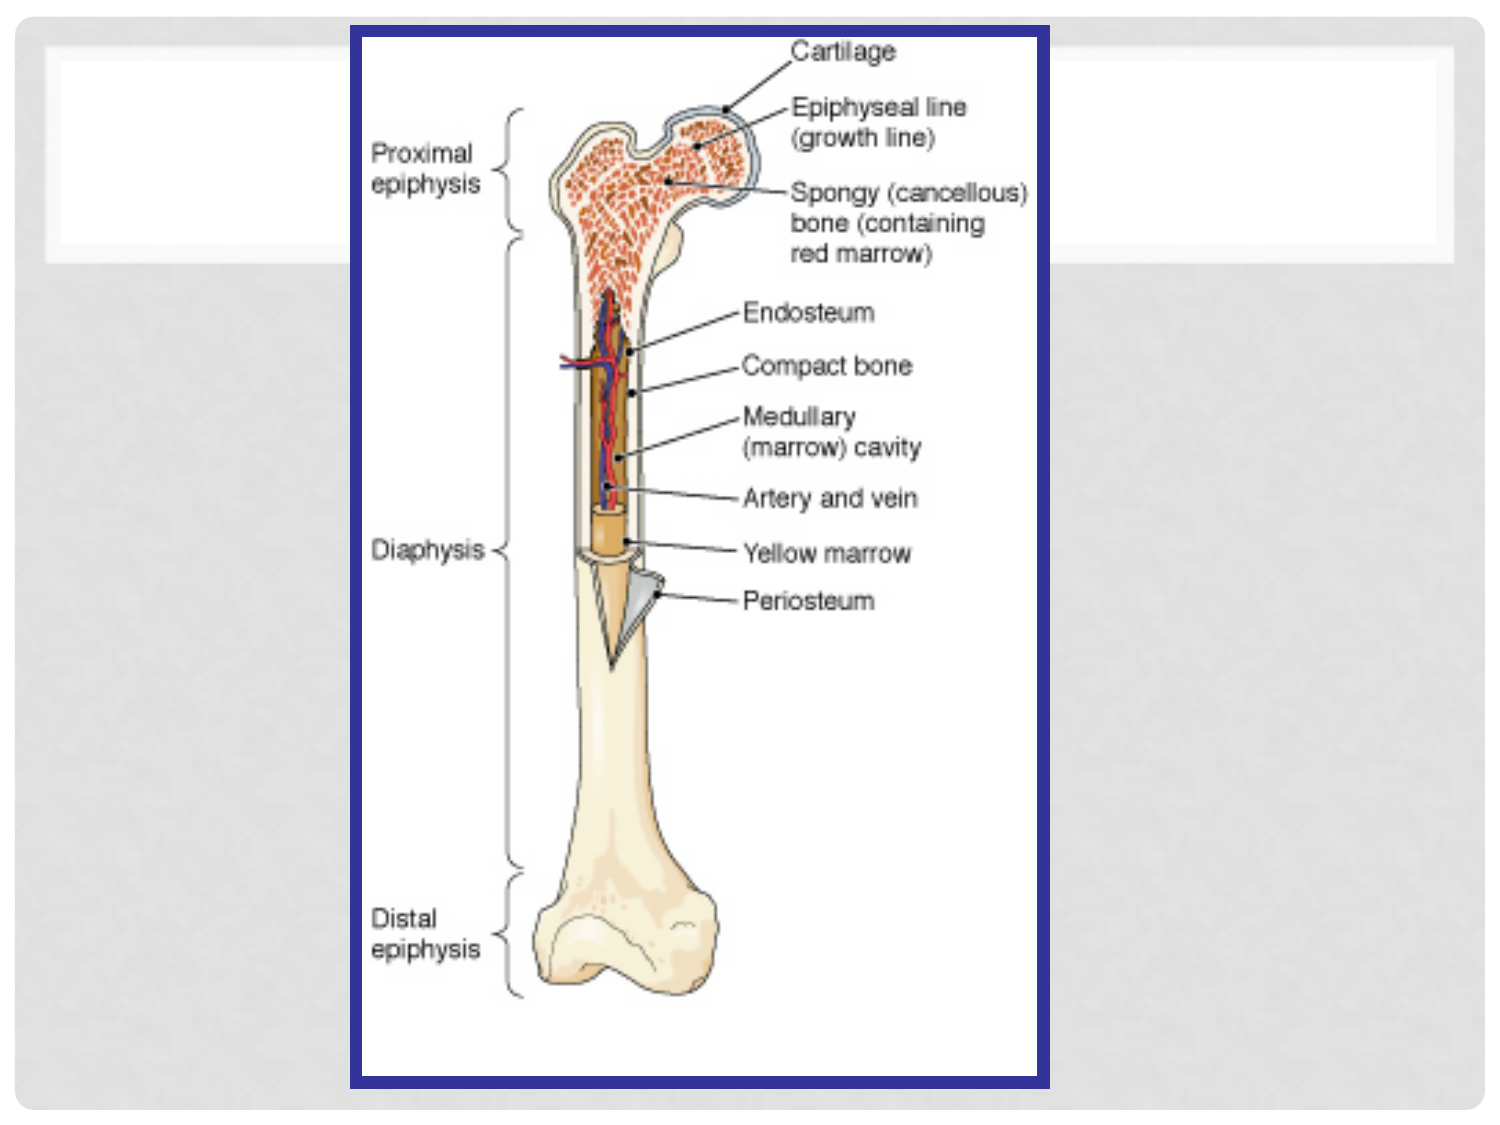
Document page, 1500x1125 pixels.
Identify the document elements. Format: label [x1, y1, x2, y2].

picture [362, 37, 1038, 1077]
